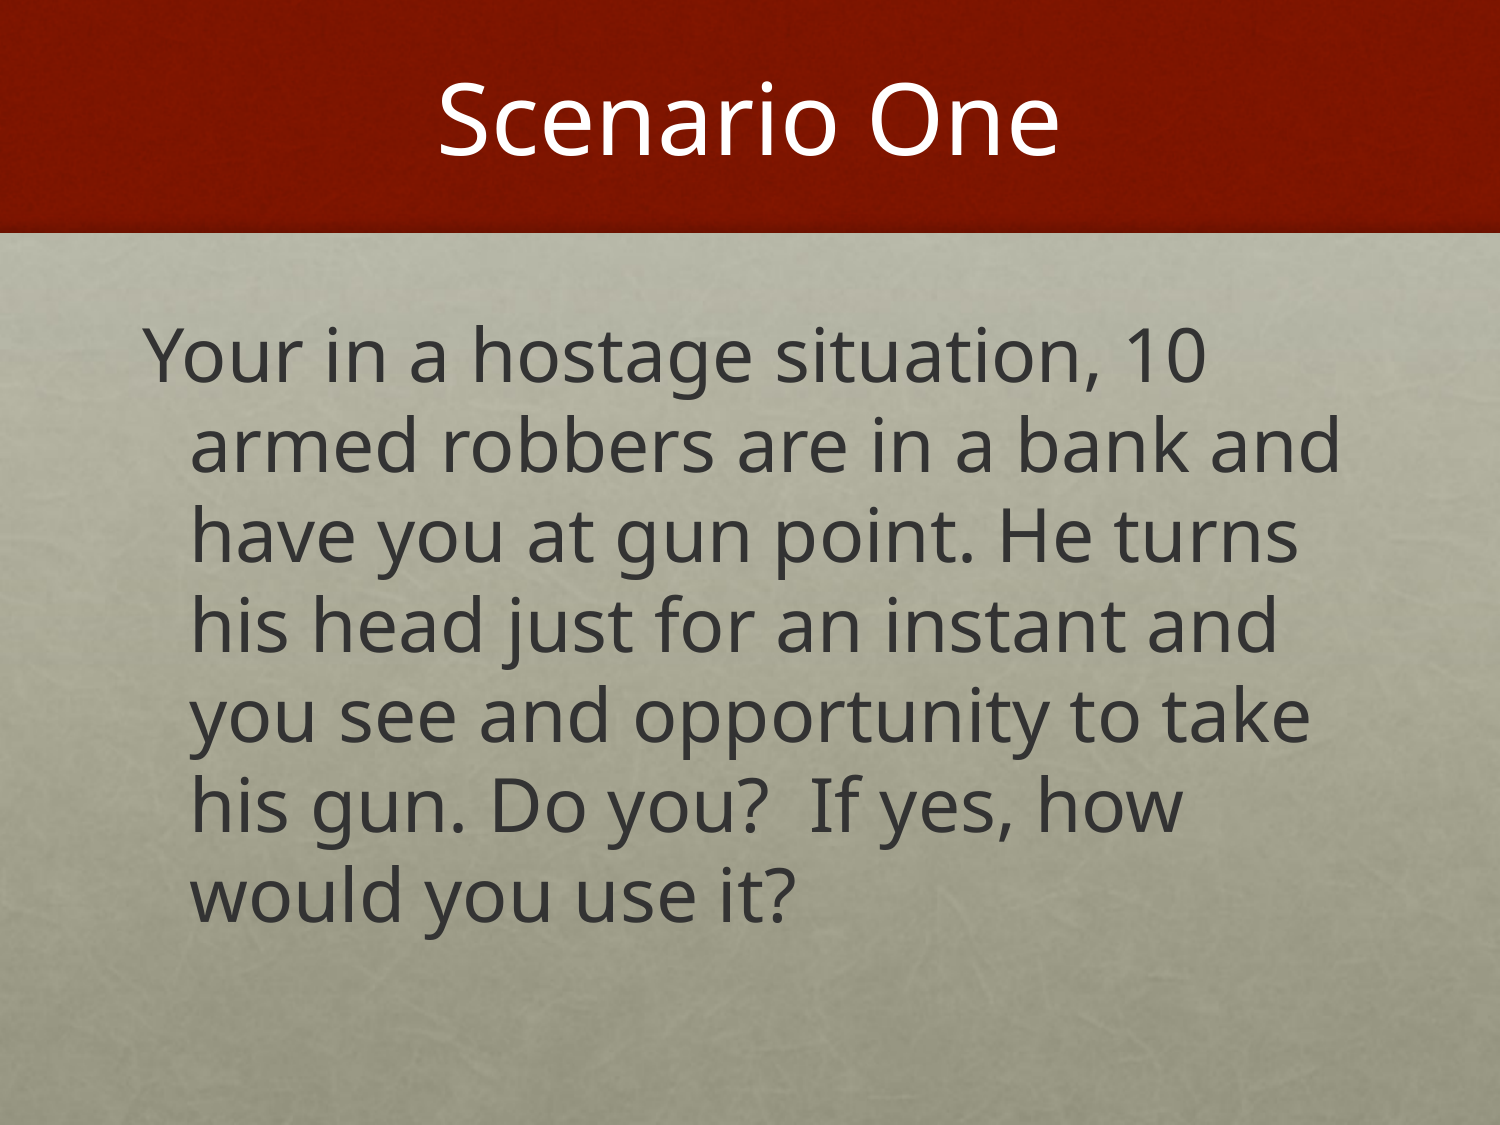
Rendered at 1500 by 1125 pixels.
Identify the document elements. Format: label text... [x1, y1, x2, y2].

title Scenario One [127, 10, 1372, 221]
picture [0, 214, 1500, 1125]
list Your in a hostage situation, 10 armed robbers are in a bank and have you at gun point. He turns his head just for an instant and you see and opportunity to take his gun. Do you? If yes, how would you use it? [127, 299, 1372, 1005]
